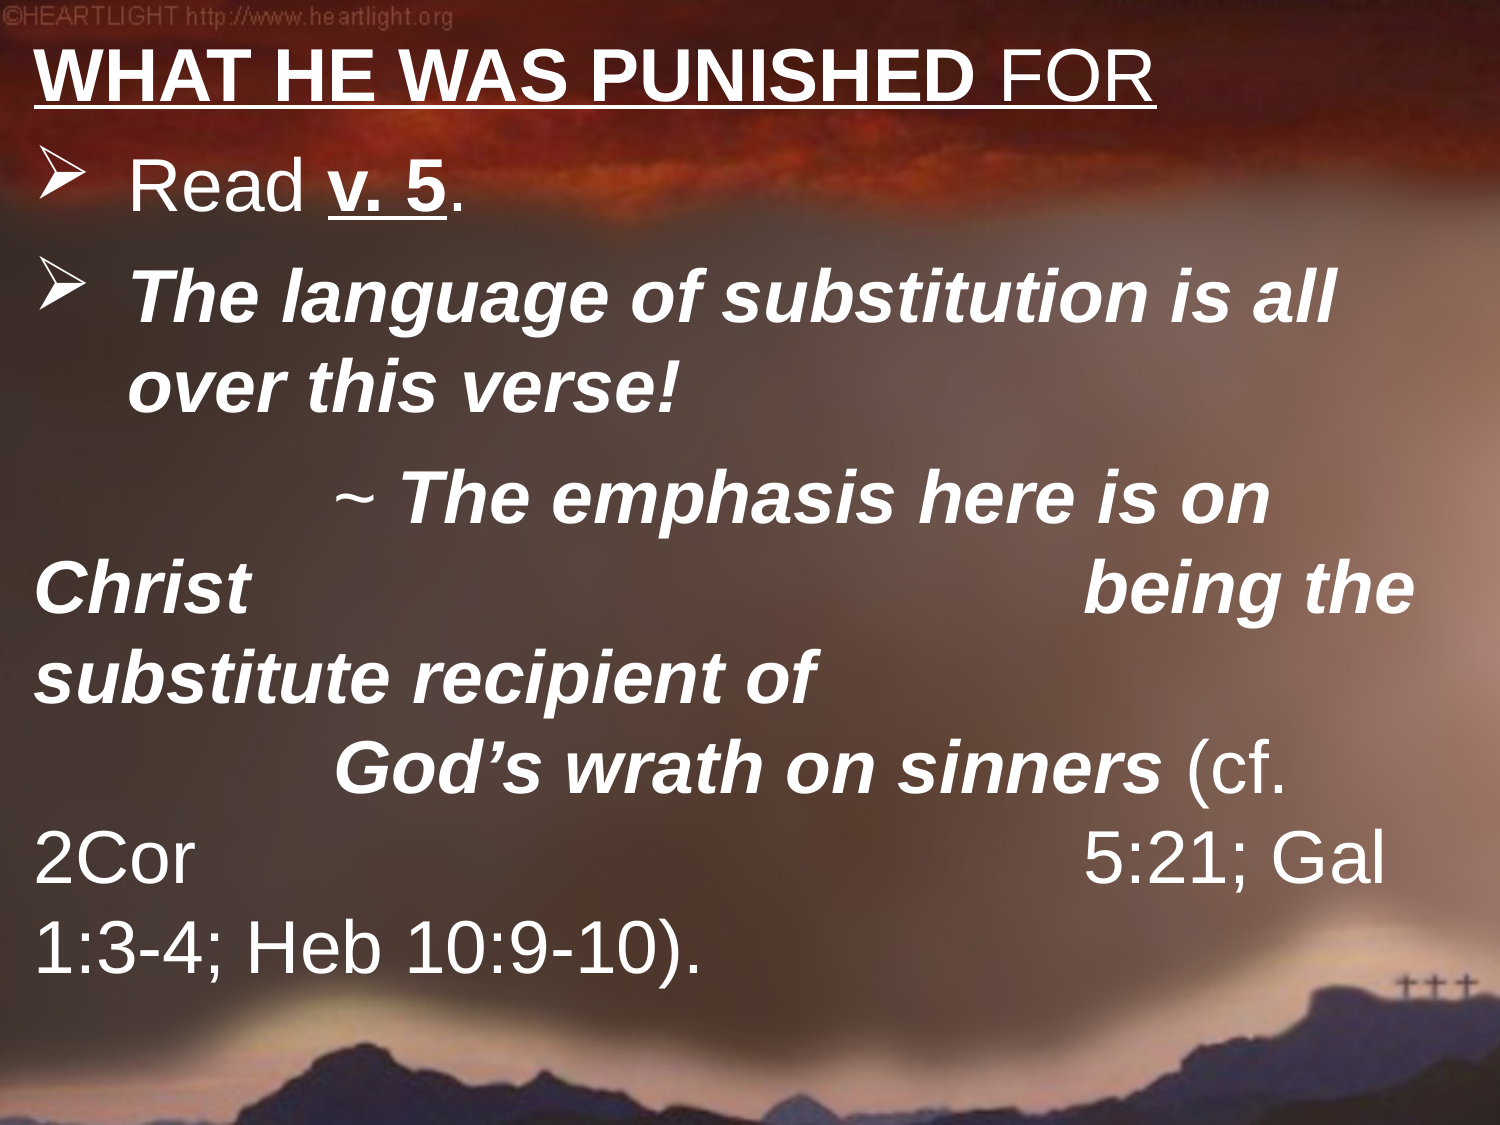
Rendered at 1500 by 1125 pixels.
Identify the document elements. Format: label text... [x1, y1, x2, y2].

subtitle What He was punished for Read v. 5. The language of substitution is all over this verse! ~ The emphasis here is on Christ being the substitute recipient of God’s wrath on sinners (cf. 2Cor 5:21; Gal 1:3-4; Heb 10:9-10). [18, 18, 1477, 1104]
picture [0, 0, 1500, 1125]
